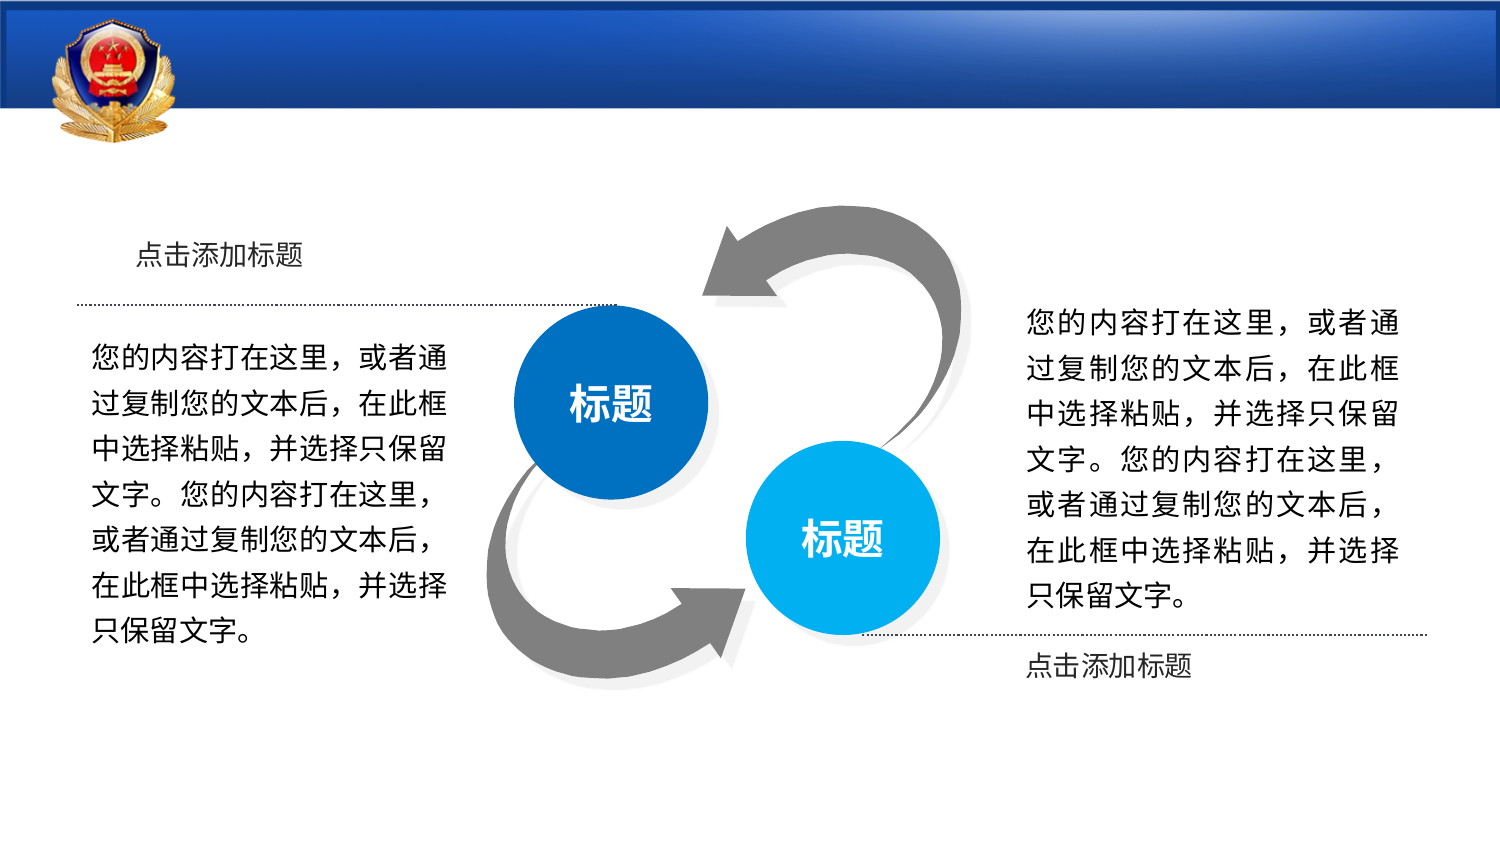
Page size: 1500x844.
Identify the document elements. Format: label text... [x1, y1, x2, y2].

text_box 您的内容打在这里，或者通过复制您的文本后，在此框中选择粘贴，并选择只保留文字。您的内容打在这里，或者通过复制您的文本后，在此框中选择粘贴，并选择只保留文字。 [76, 321, 463, 655]
text_box 标题 [745, 440, 941, 636]
text_box 您的内容打在这里，或者通过复制您的文本后，在此框中选择粘贴，并选择只保留文字。您的内容打在这里，或者通过复制您的文本后，在此框中选择粘贴，并选择只保留文字。 [1011, 287, 1415, 620]
text_box [702, 205, 962, 448]
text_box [862, 634, 1427, 702]
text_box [76, 229, 619, 306]
picture [0, 0, 1500, 144]
text_box [486, 463, 746, 679]
text_box 标题 [514, 305, 709, 500]
